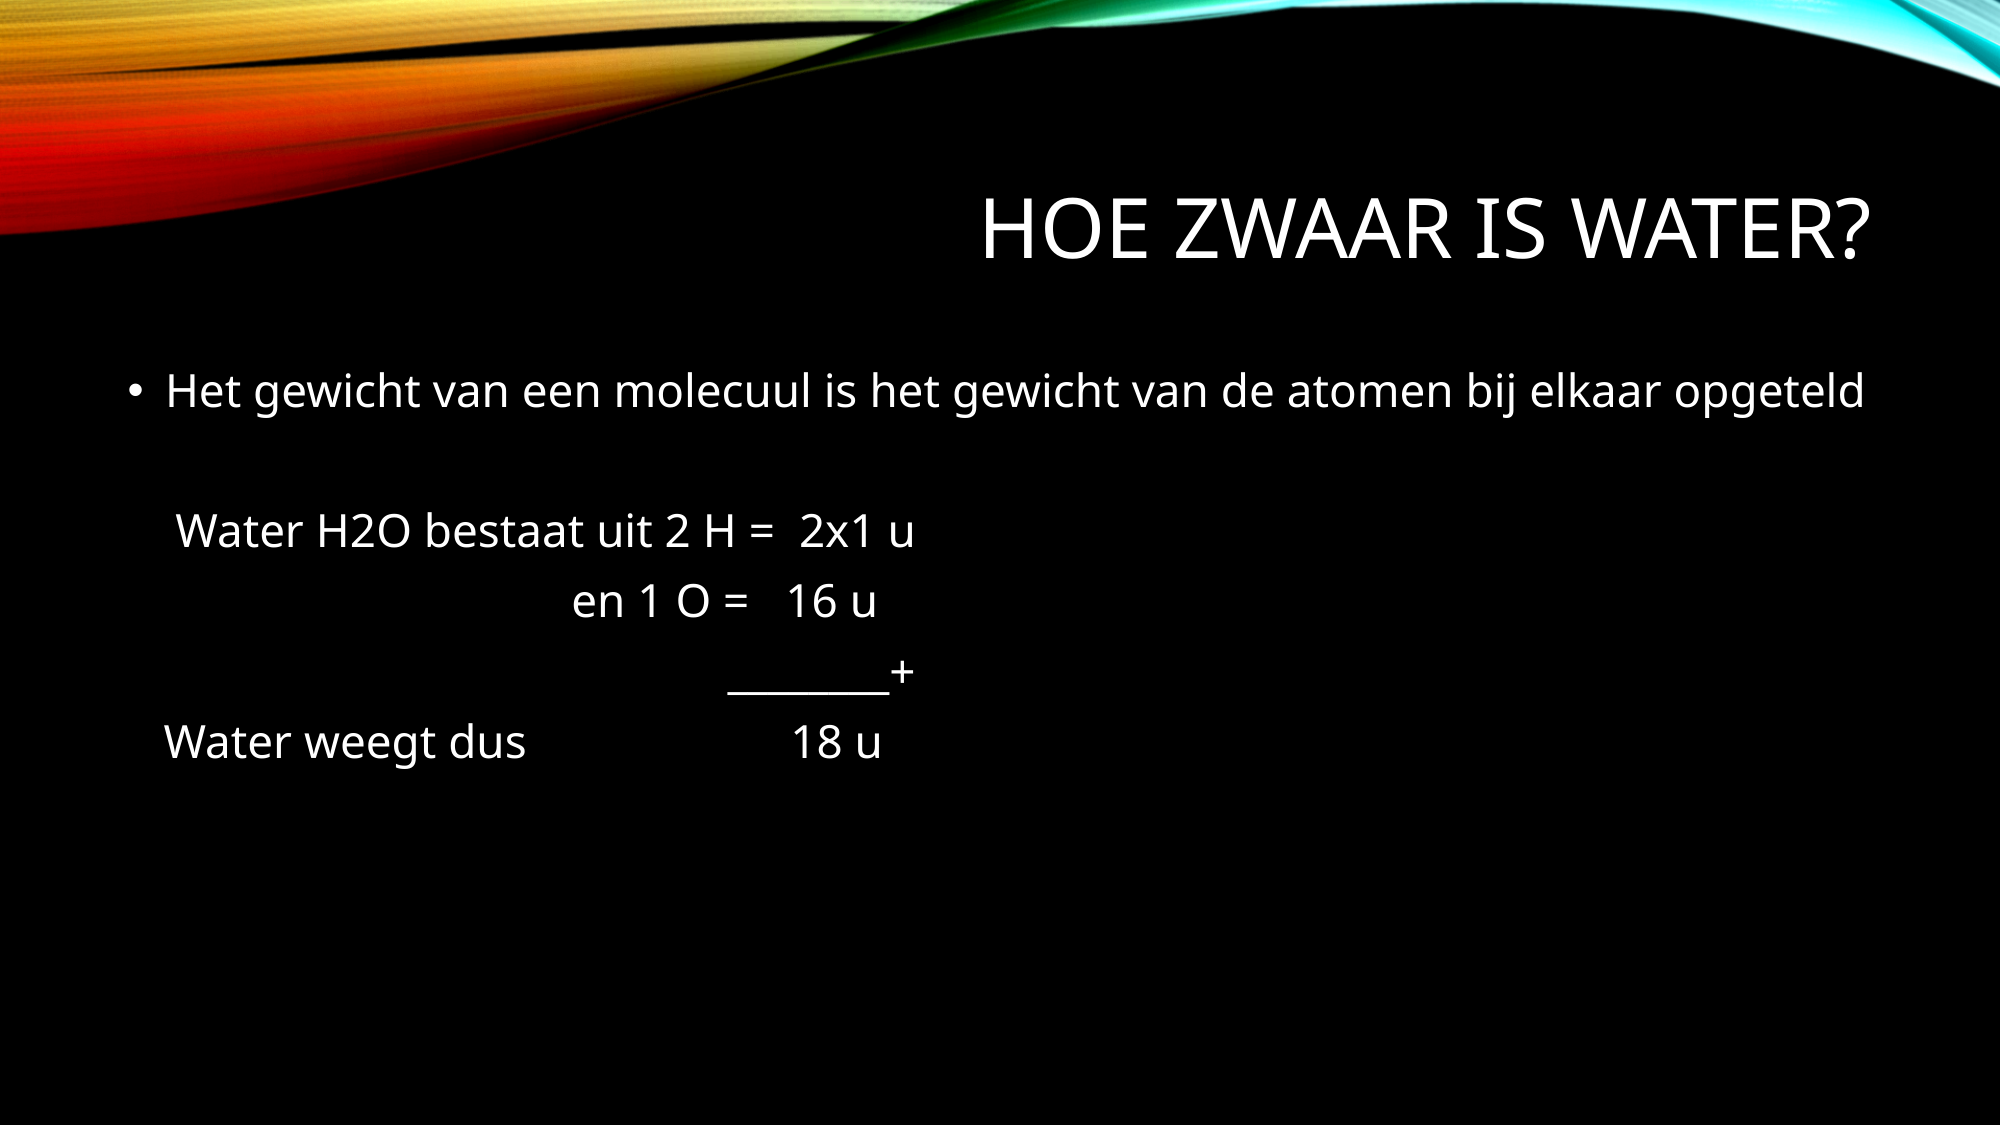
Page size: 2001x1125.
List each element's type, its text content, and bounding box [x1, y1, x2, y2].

title Hoe zwaar is water? [474, 125, 1888, 338]
picture [0, 0, 2000, 237]
list Het gewicht van een molecuul is het gewicht van de atomen bij elkaar opgeteld Water H2O bestaat uit 2 H = 2x1 u en 1 O = 16 u ________+ Water weegt dus 18 u [112, 360, 1888, 1021]
